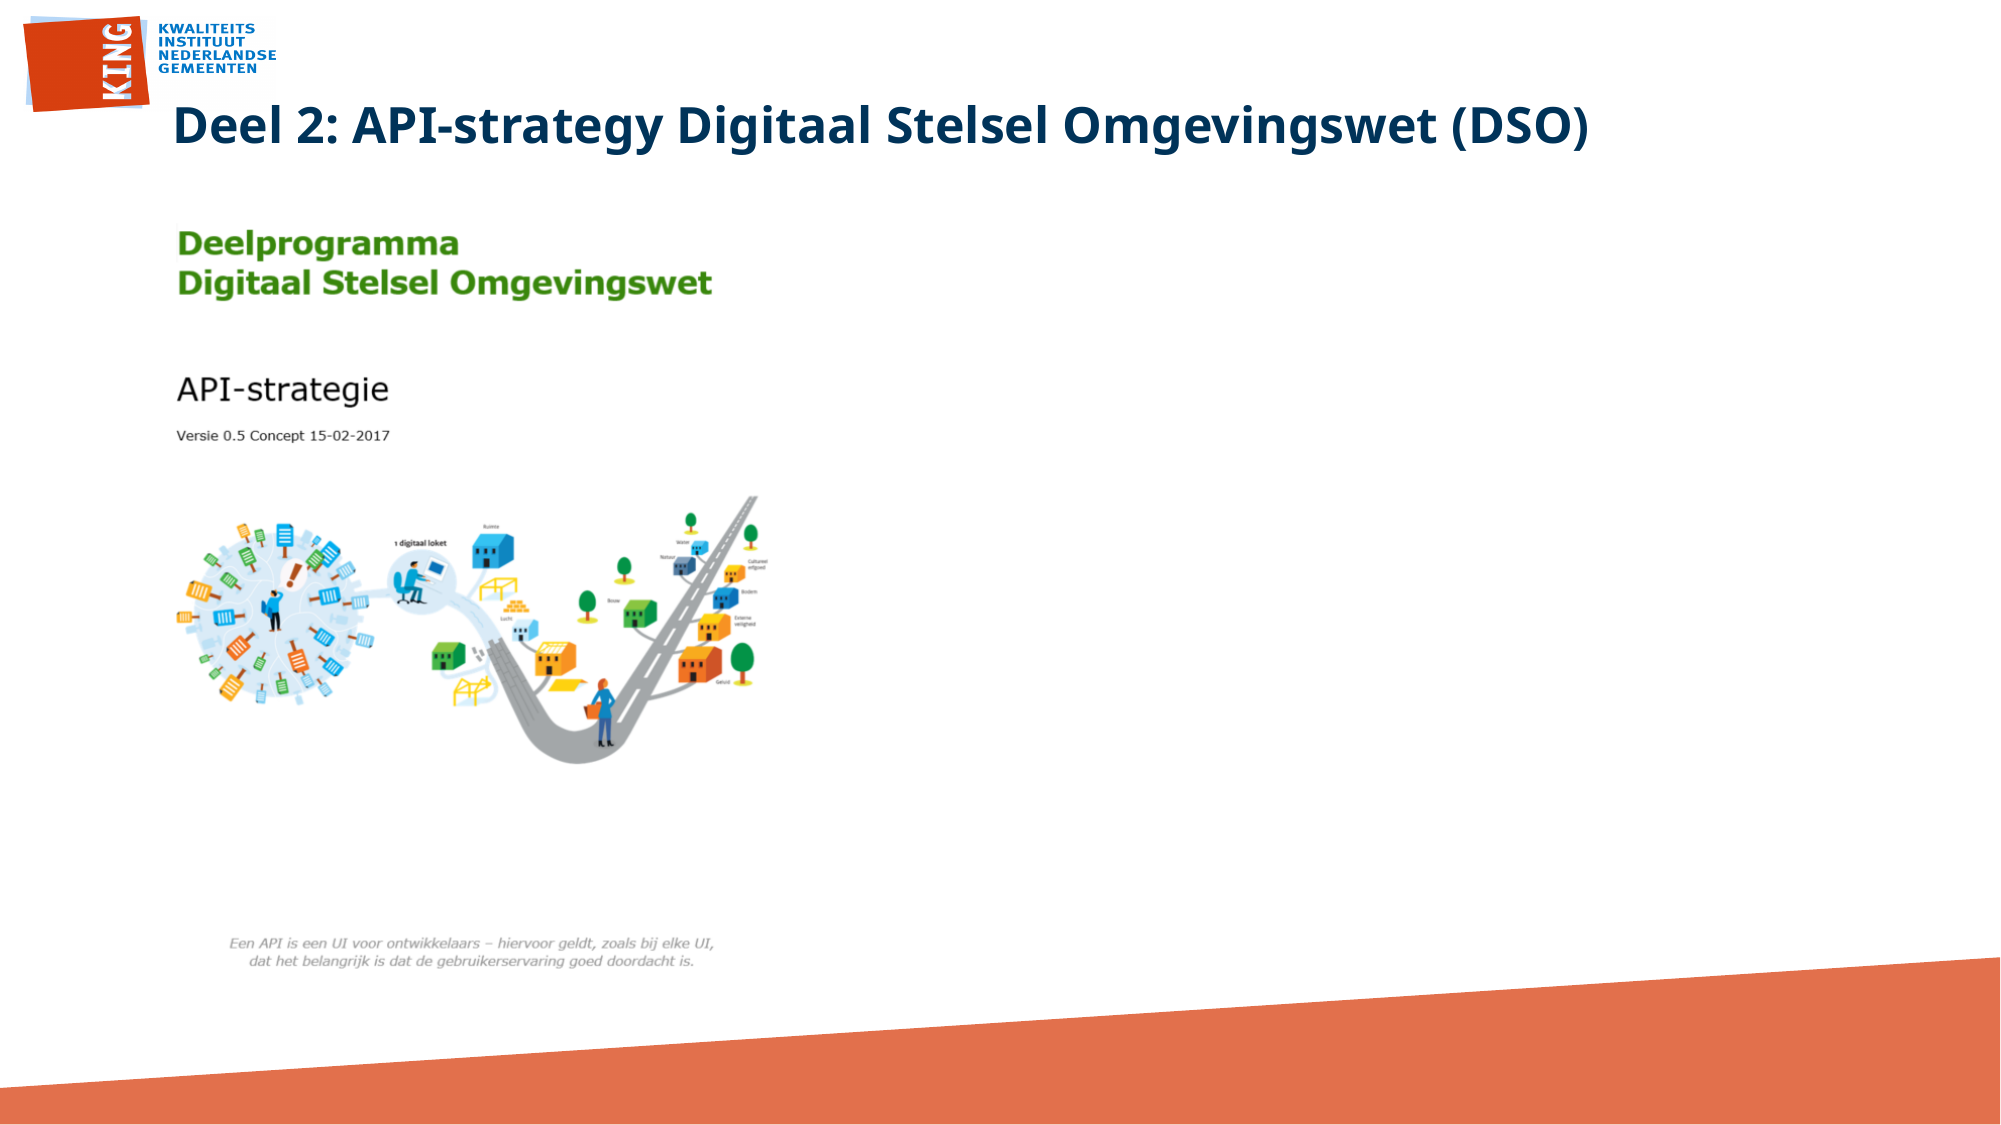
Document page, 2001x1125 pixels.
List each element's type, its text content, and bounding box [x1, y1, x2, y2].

picture [23, 16, 276, 112]
picture [157, 218, 813, 988]
title Deel 2: API-strategy Digitaal Stelsel Omgevingswet (DSO) [157, 88, 1843, 219]
